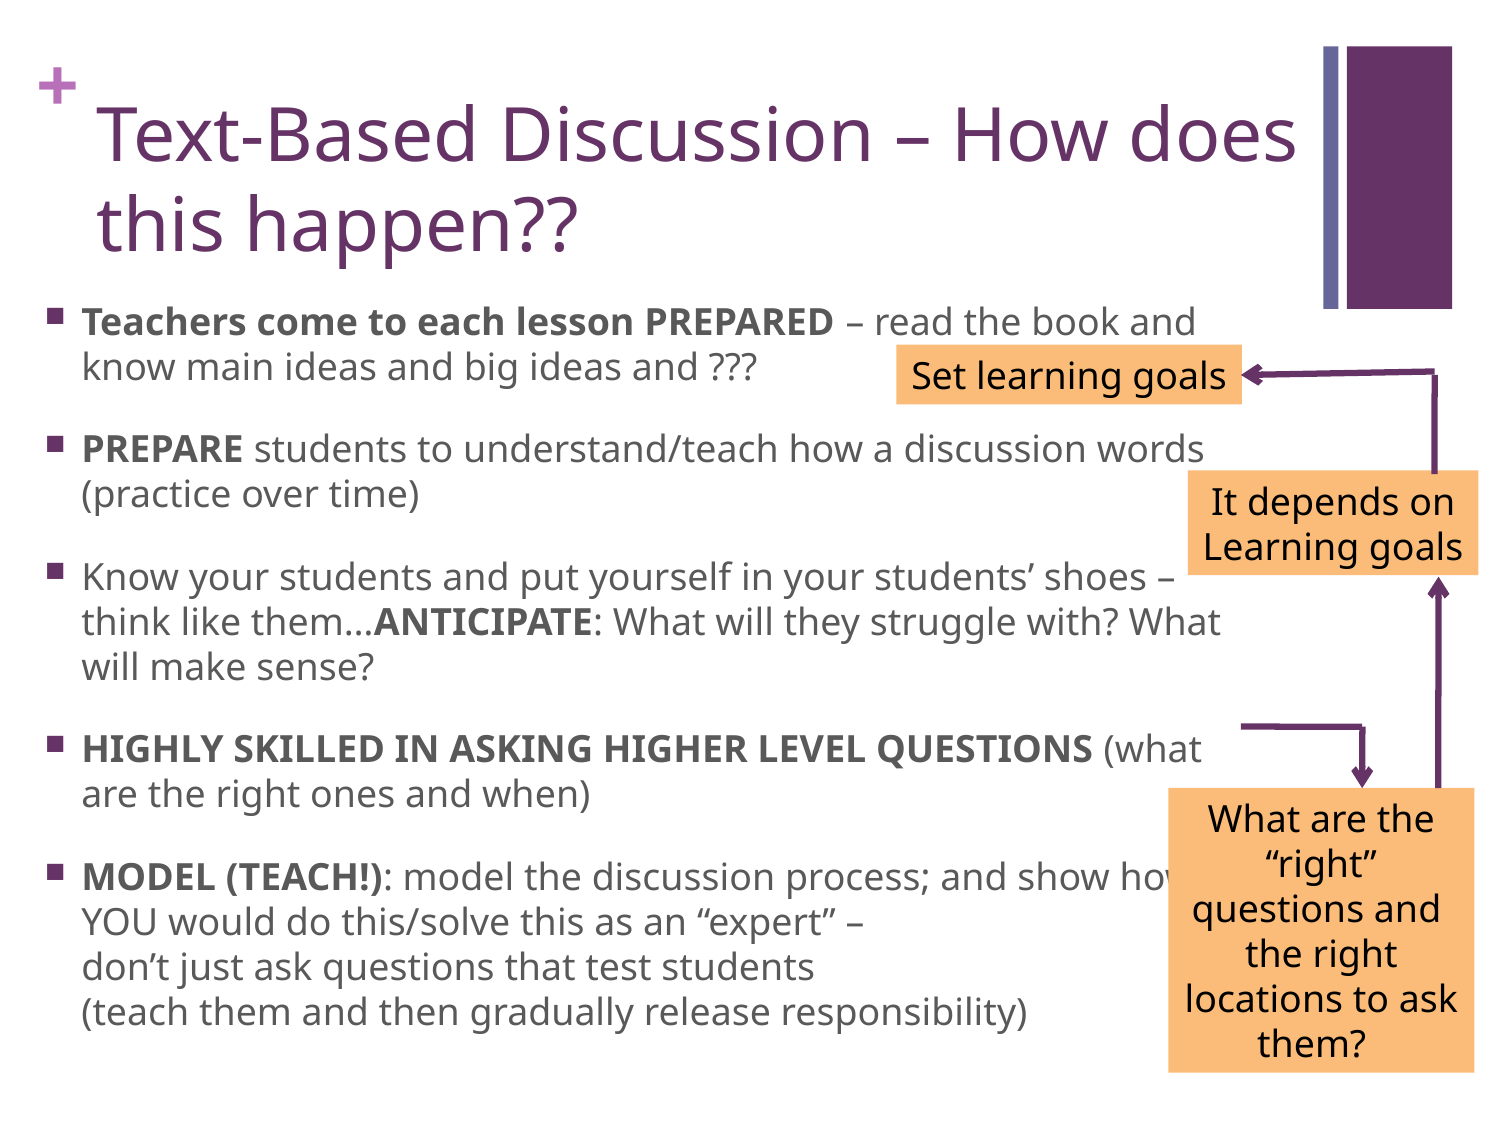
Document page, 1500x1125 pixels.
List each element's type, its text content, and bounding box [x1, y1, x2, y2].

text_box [896, 344, 1436, 475]
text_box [1188, 470, 1479, 789]
title Text-Based Discussion – How does this happen?? [81, 79, 1322, 263]
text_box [1167, 725, 1475, 1077]
list Teachers come to each lesson PREPARED – read the book and know main ideas and big ideas and ??? PREPARE students to understand/teach how a discussion words (practice over time) Know your students and put yourself in your students’ shoes – think like them…ANTICIPATE: What will they struggle with? What will make sense? HIGHLY SKILLED IN ASKING HIGHER LEVEL QUESTIONS (what are the right ones and when) MODEL (TEACH!): model the discussion process; and show how YOU would do this/solve this as an “expert” – don’t just ask questions that test students (teach them and then gradually release responsibility) [29, 289, 1270, 1046]
